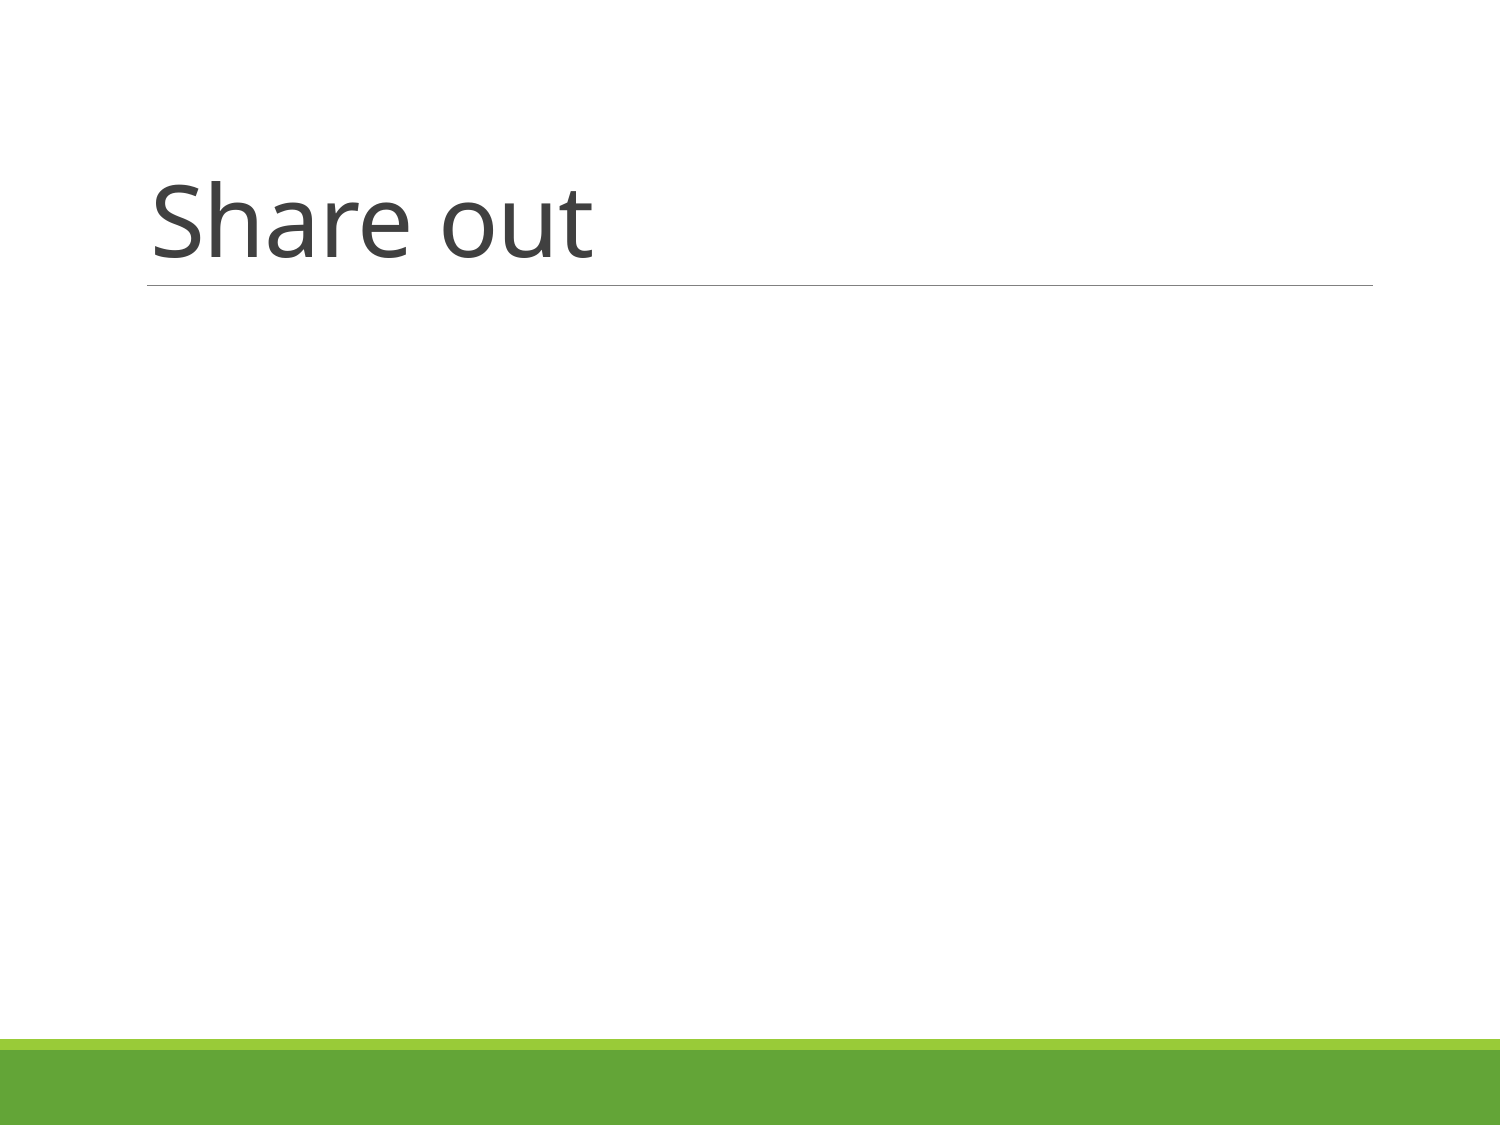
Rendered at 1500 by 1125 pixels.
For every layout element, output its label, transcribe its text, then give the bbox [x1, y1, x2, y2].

title Share out [135, 47, 1373, 285]
